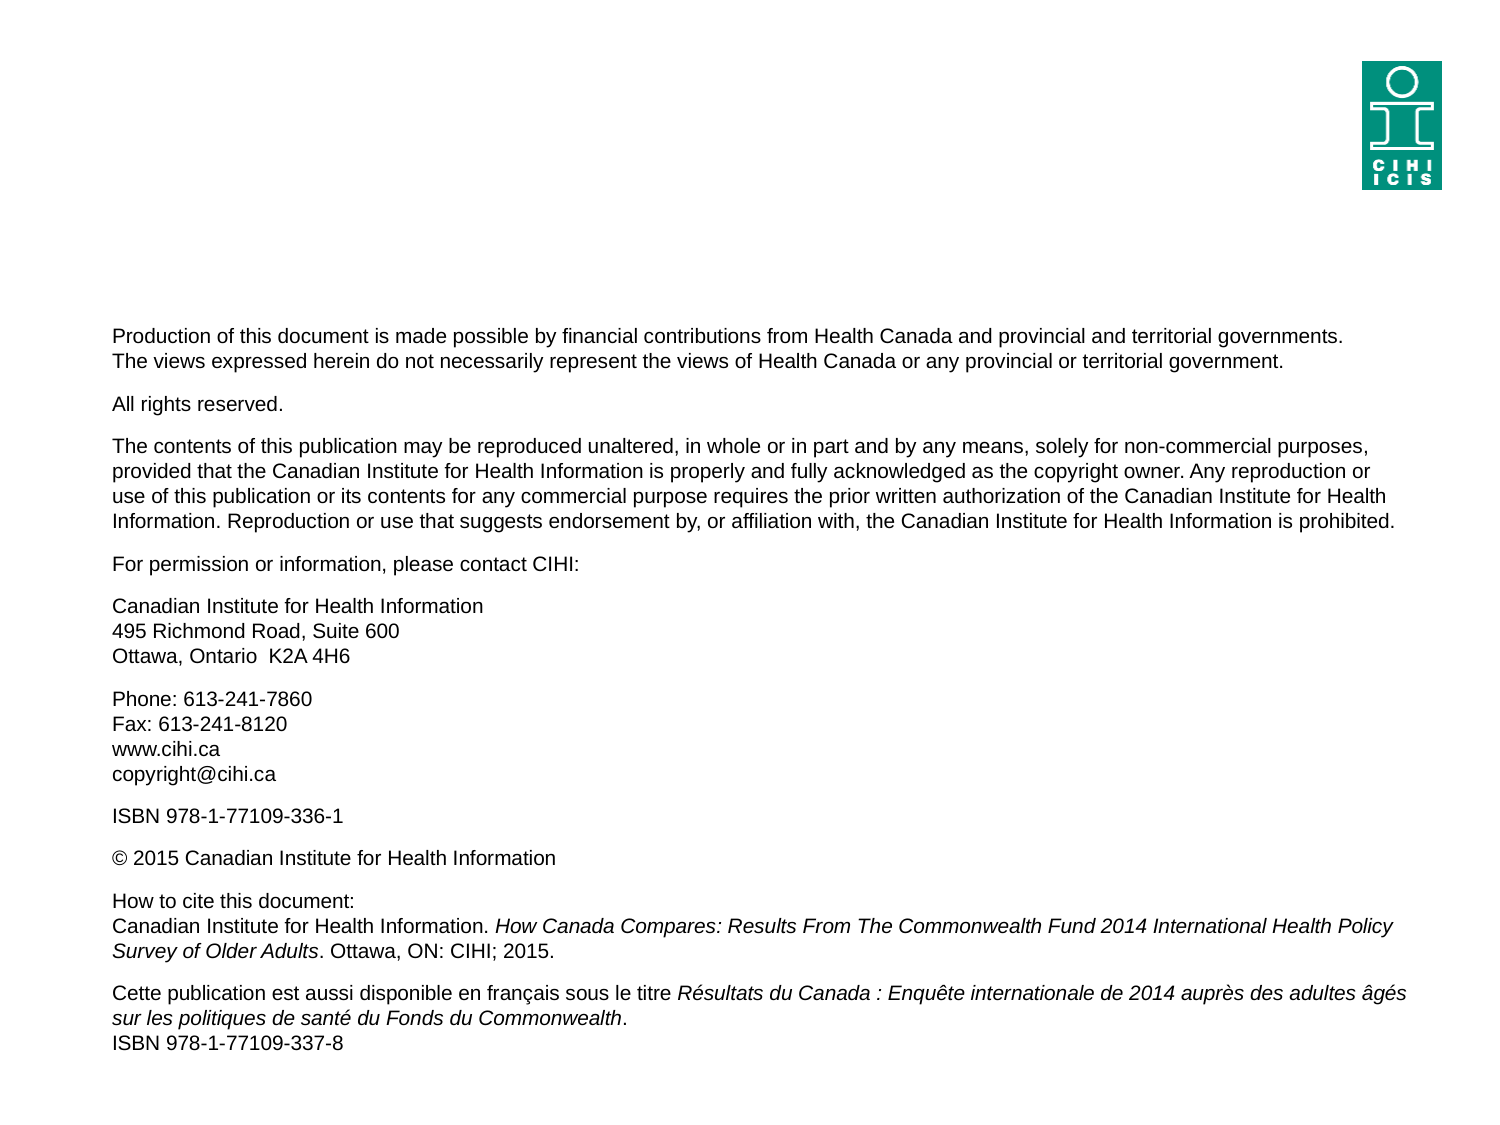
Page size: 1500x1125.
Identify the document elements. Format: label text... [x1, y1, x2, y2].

picture [1362, 61, 1442, 190]
list Production of this document is made possible by financial contributions from Health Canada and provincial and territorial governments. The views expressed herein do not necessarily represent the views of Health Canada or any provincial or territorial government. All rights reserved. The contents of this publication may be reproduced unaltered, in whole or in part and by any means, solely for non-commercial purposes, provided that the Canadian Institute for Health Information is properly and fully acknowledged as the copyright owner. Any reproduction or use of this publication or its contents for any commercial purpose requires the prior written authorization of the Canadian Institute for Health Information. Reproduction or use that suggests endorsement by, or affiliation with, the Canadian Institute for Health Information is prohibited. For permission or information, please contact CIHI: Canadian Institute for Health Information 495 Richmond Road, Suite 600 Ottawa, Ontario K2A 4H6 Phone: 613-241-7860 Fax: 613-241-8120 www.cihi.ca copyright@cihi.ca ISBN 978-1-77109-336-1 © 2015 Canadian Institute for Health Information How to cite this document: Canadian Institute for Health Information. How Canada Compares: Results From The Commonwealth Fund 2014 International Health Policy Survey of Older Adults. Ottawa, ON: CIHI; 2015. Cette publication est aussi disponible en français sous le titre Résultats du Canada : Enquête internationale de 2014 auprès des adultes âgés sur les politiques de santé du Fonds du Commonwealth. ISBN 978-1-77109-337-8 [97, 249, 1448, 1063]
